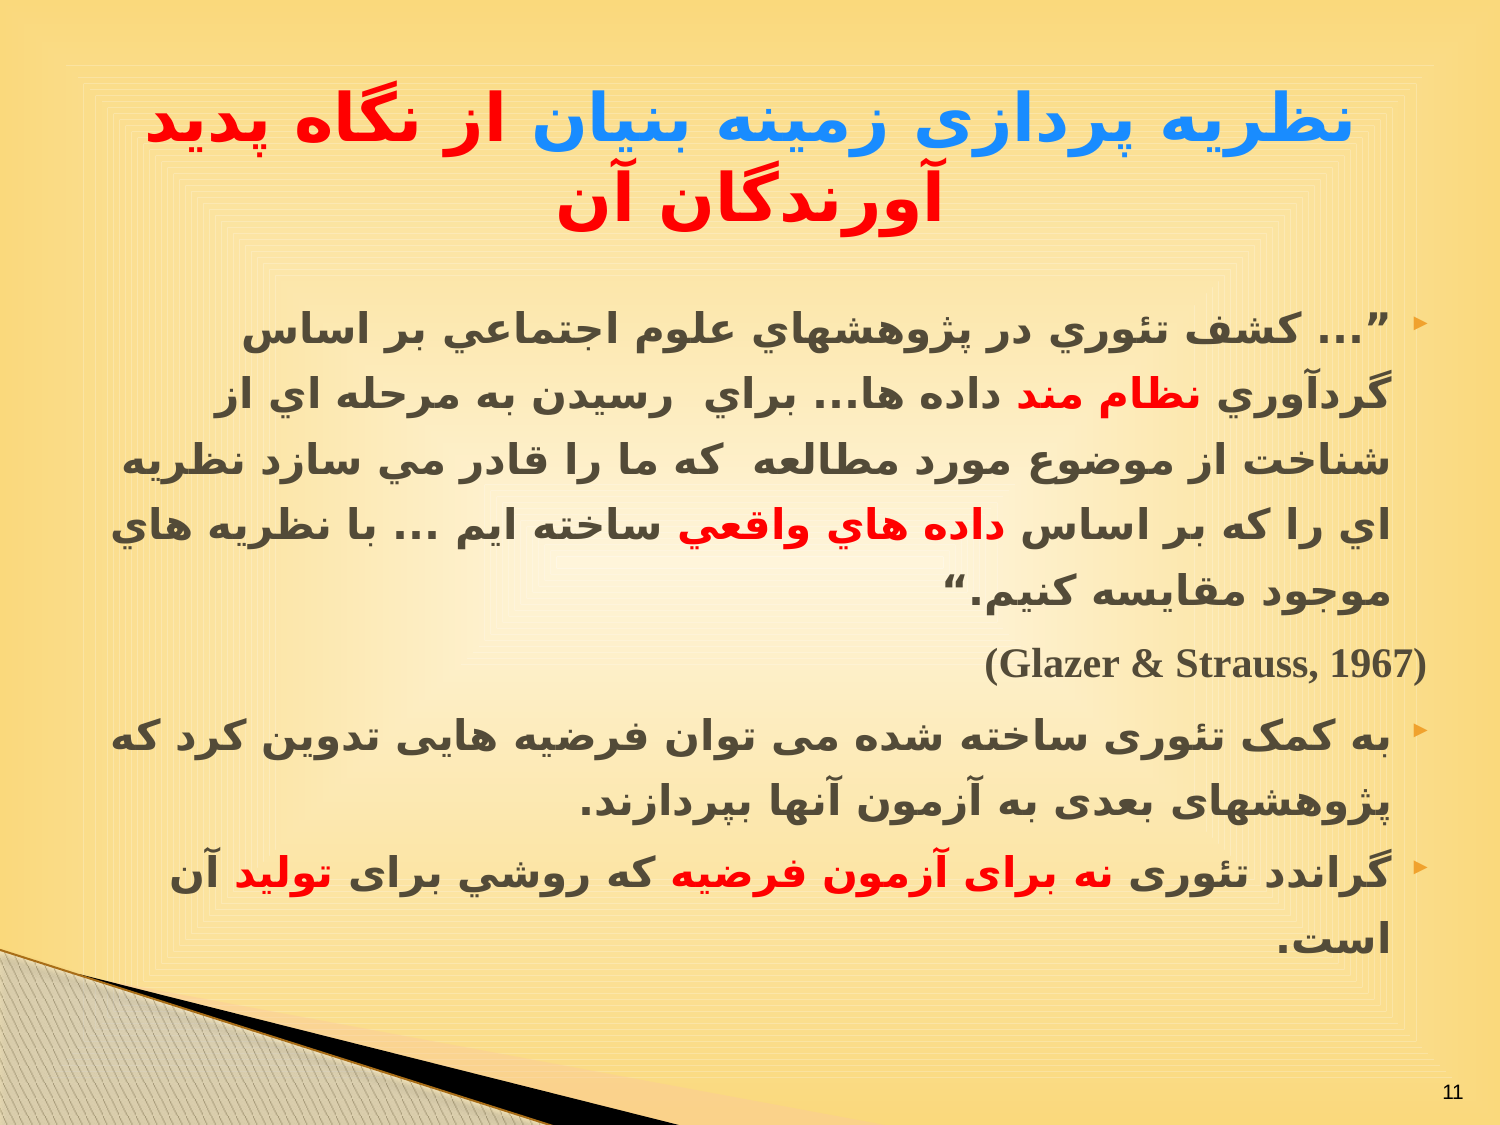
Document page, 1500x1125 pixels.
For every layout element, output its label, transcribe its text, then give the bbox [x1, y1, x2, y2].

slide_number 11 [1418, 1051, 1479, 1112]
list ”... کشف تئوري در پژوهشهاي علوم اجتماعي بر اساس گردآوري نظام مند داده ها... براي رسيدن به مرحله اي از شناخت از موضوع مورد مطالعه که ما را قادر مي سازد نظريه اي را که بر اساس داده هاي واقعي ساخته ايم ... با نظريه هاي موجود مقايسه کنيم.“ (Glazer & Strauss, 1967) به کمک تئوری ساخته شده می توان فرضیه هایی تدوین کرد که پژوهشهای بعدی به آزمون آنها بپردازند. گراندد تئوری نه برای آزمون فرضیه که روشي برای تولید آن است. [41, 278, 1458, 976]
title نظریه پردازی زمینه بنیان از نگاه پديد آورندگان آن [76, 53, 1425, 256]
